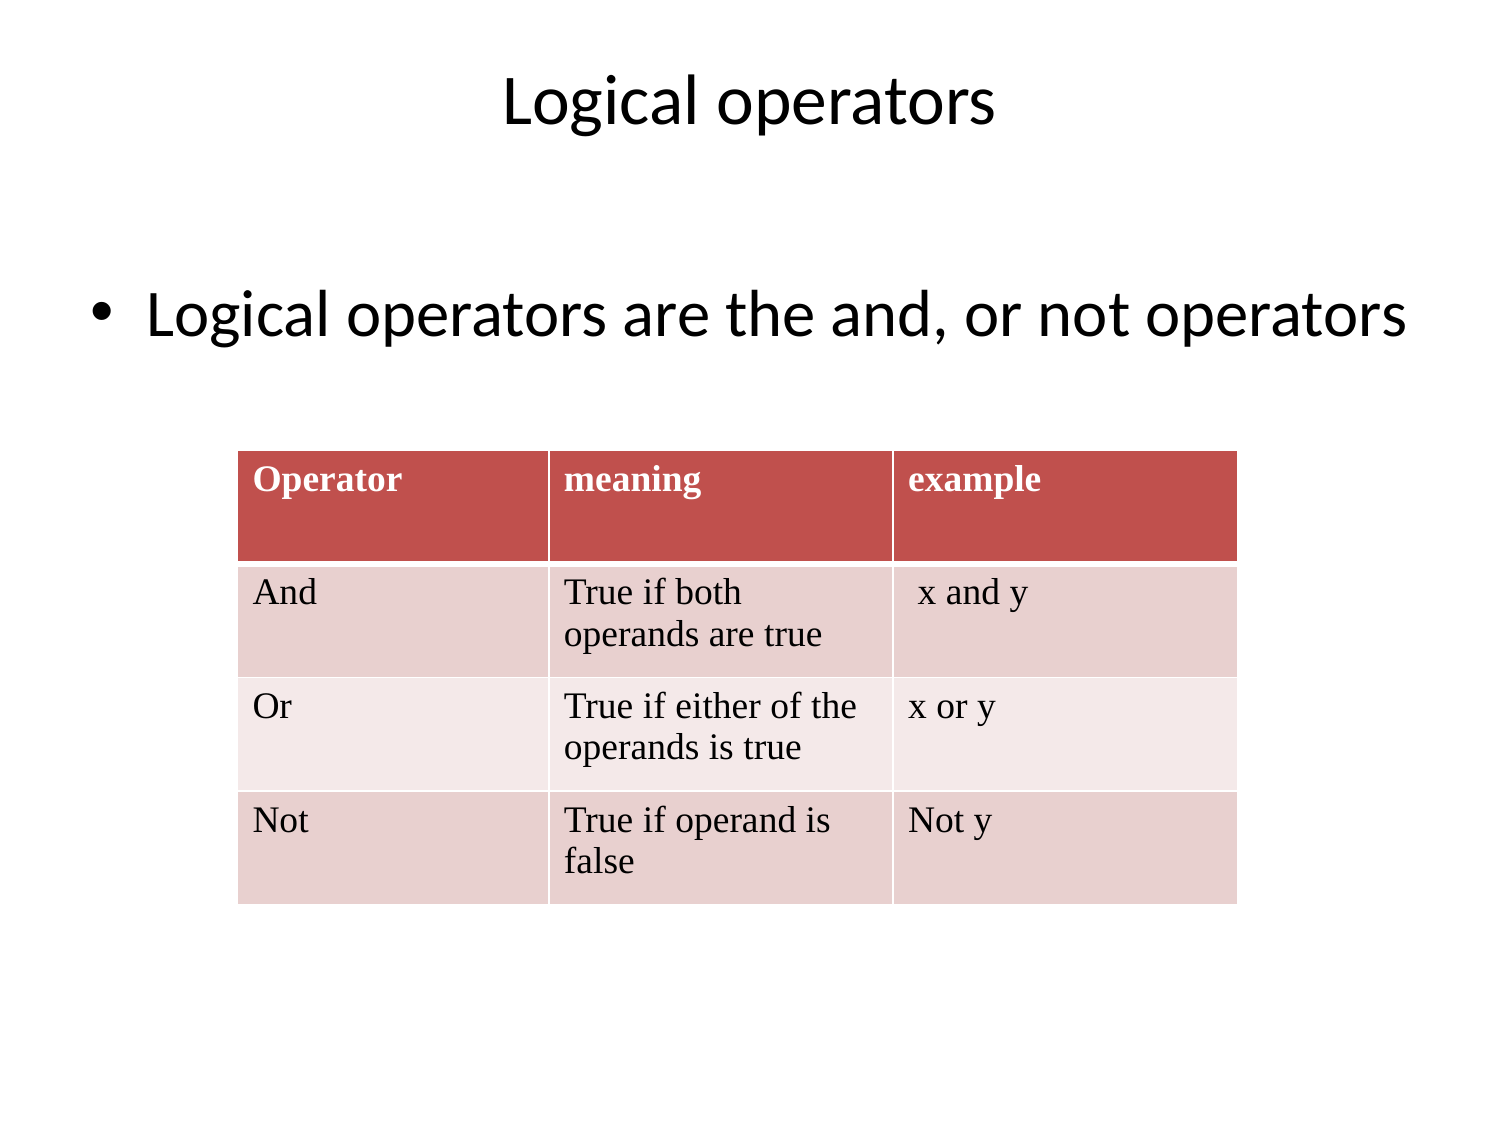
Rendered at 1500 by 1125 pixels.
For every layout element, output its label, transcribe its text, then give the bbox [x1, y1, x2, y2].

list Logical operators are the and, or not operators [75, 262, 1425, 875]
table_header meaning [550, 451, 892, 561]
table_cell x and y [894, 567, 1237, 677]
table_cell True if either of the operands is true [550, 678, 892, 790]
table_header Operator [238, 451, 548, 561]
table_cell Not y [894, 792, 1237, 904]
table_cell True if operand is false [550, 792, 892, 904]
table_header example [894, 451, 1237, 561]
table_cell x or y [894, 678, 1237, 790]
table_cell And [238, 567, 548, 677]
title Logical operators [75, 45, 1425, 233]
table_cell Not [238, 792, 548, 904]
table_cell Or [238, 678, 548, 790]
table_cell True if both operands are true [550, 567, 892, 677]
